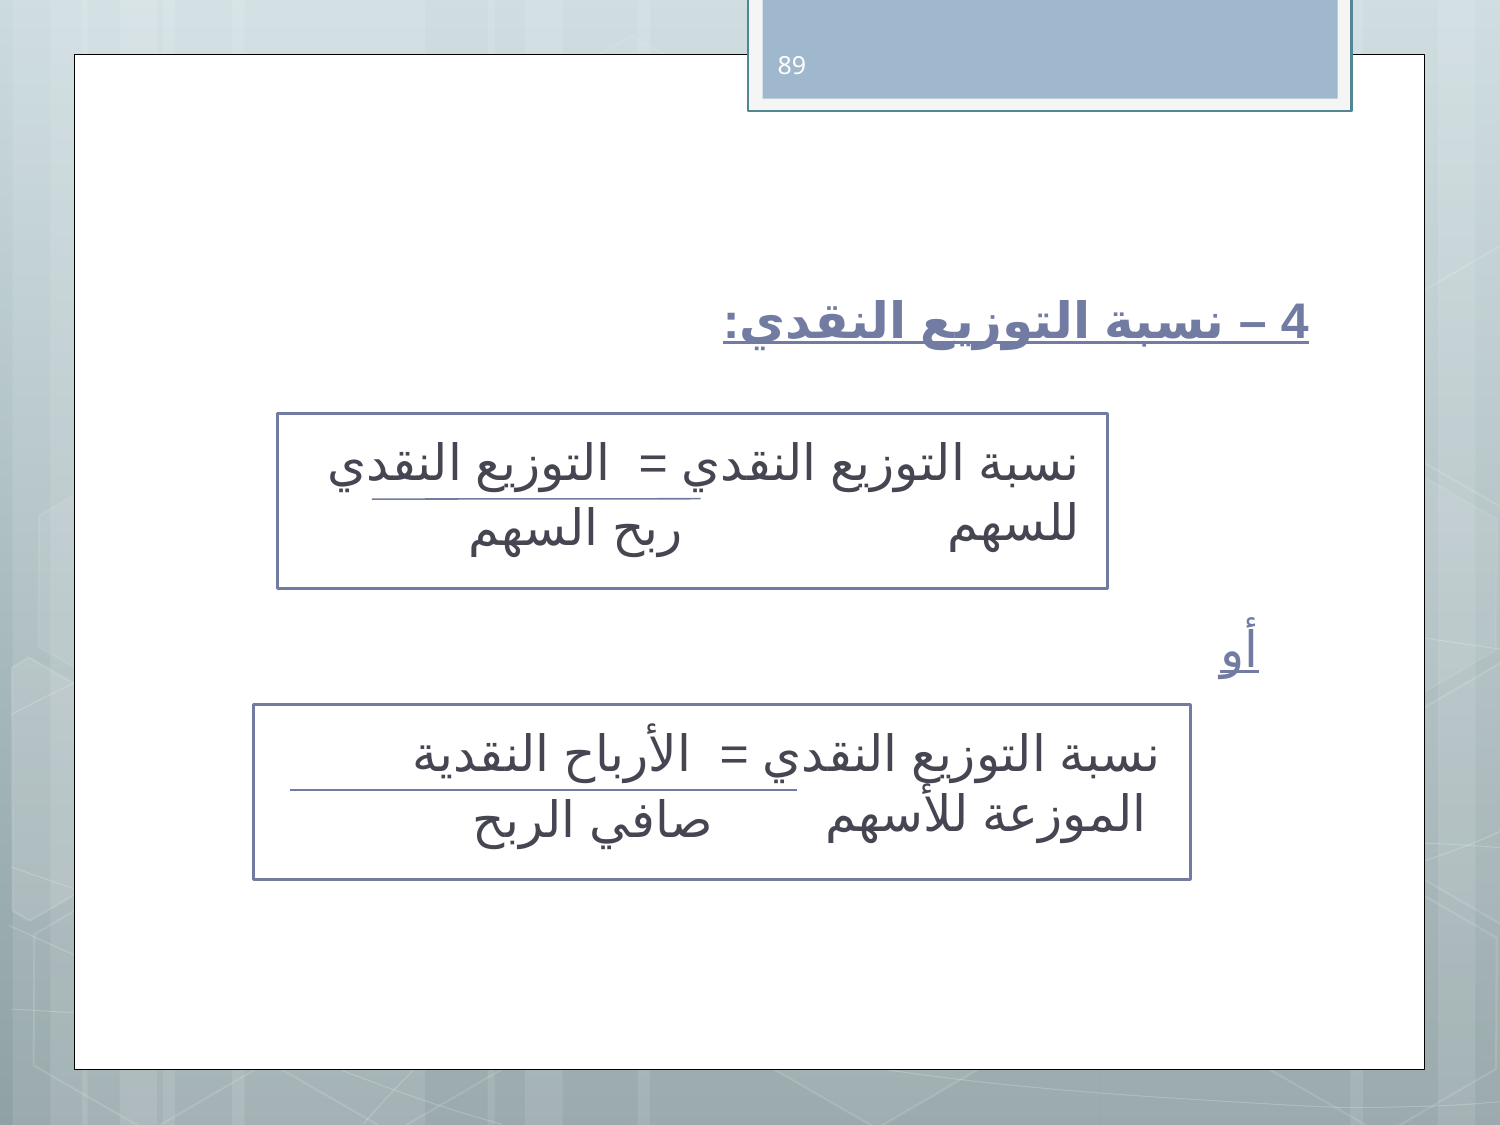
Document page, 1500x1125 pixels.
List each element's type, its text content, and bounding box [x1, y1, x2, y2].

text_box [277, 412, 1108, 589]
title 4 – نسبة التوزيع النقدي: [171, 168, 1324, 357]
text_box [253, 703, 1191, 880]
text_box أو [1205, 609, 1324, 685]
slide_number 89 [762, 36, 982, 97]
